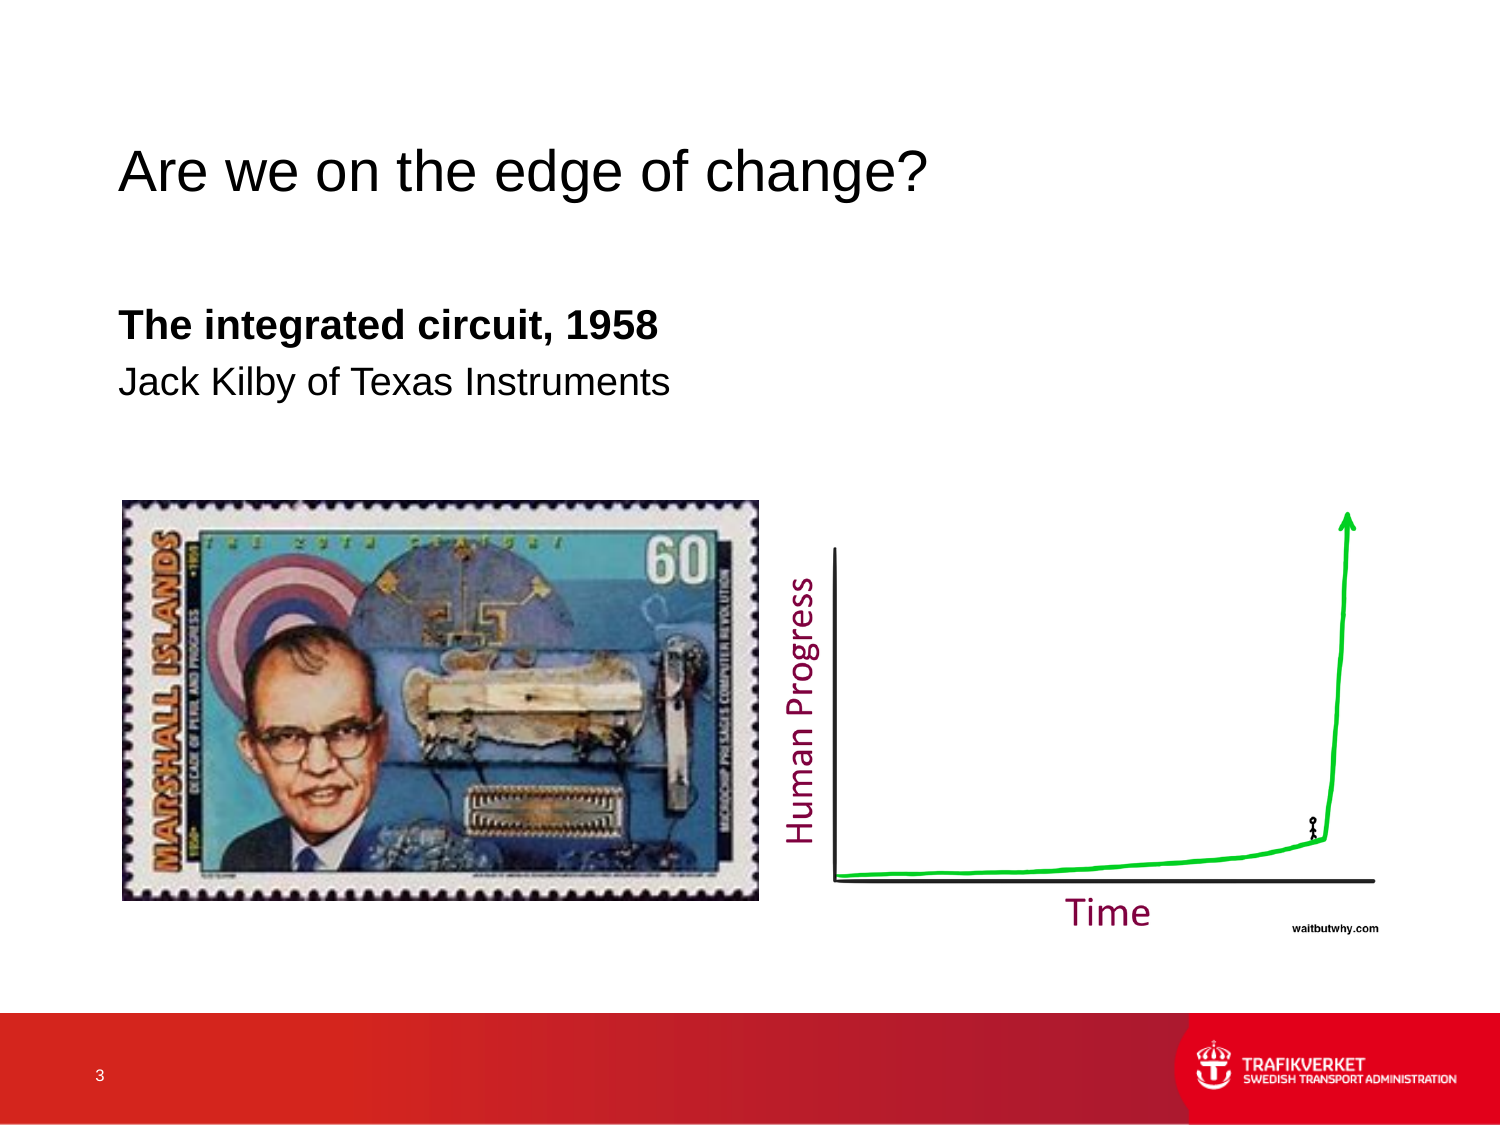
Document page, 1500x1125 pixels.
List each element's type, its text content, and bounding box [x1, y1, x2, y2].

list The integrated circuit, 1958 Jack Kilby of Texas Instruments [103, 275, 738, 411]
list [759, 486, 1398, 941]
title Are we on the edge of change? [103, 59, 1398, 278]
picture [0, 1013, 1500, 1125]
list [122, 499, 754, 901]
